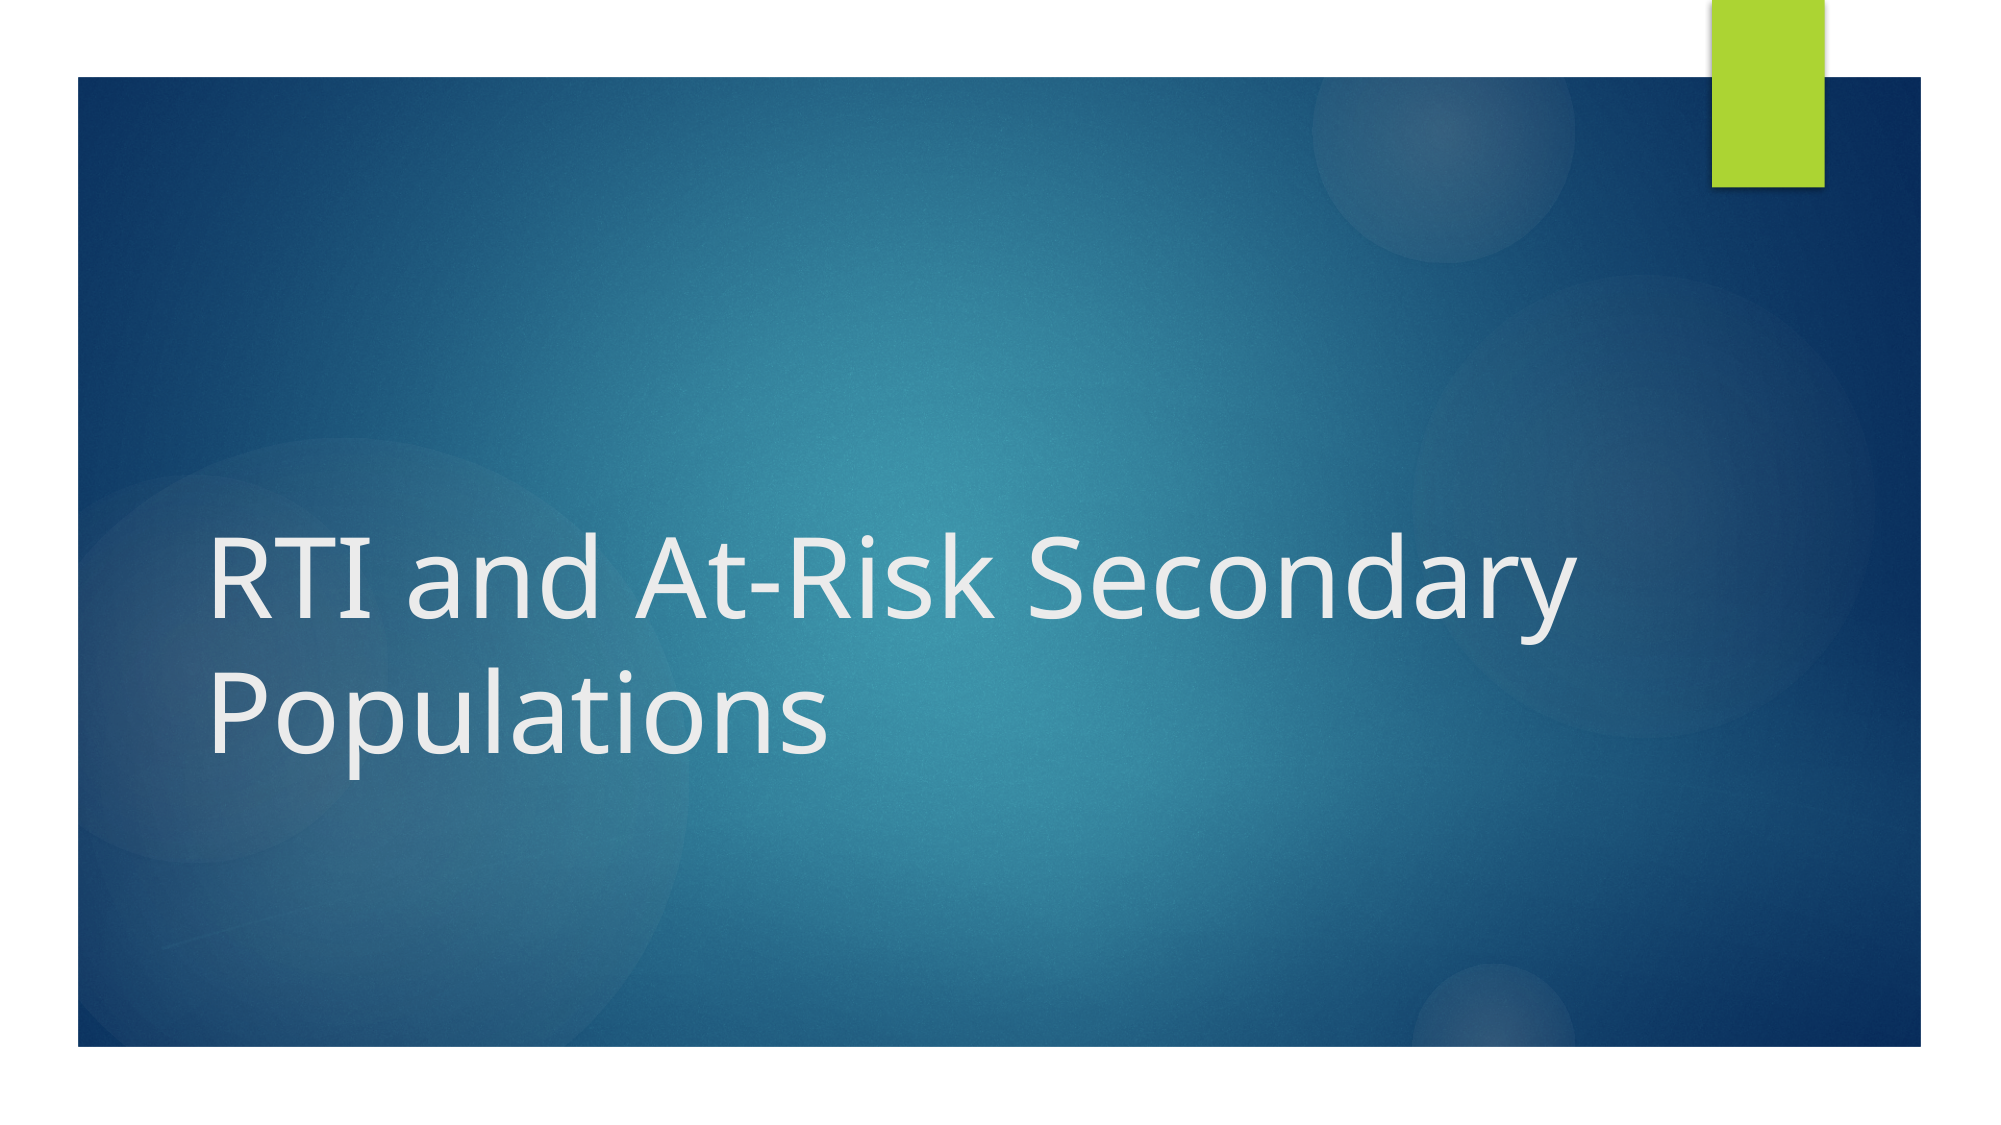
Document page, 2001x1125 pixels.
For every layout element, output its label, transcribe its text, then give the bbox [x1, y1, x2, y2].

title RTI and At-Risk Secondary Populations [189, 344, 1638, 784]
